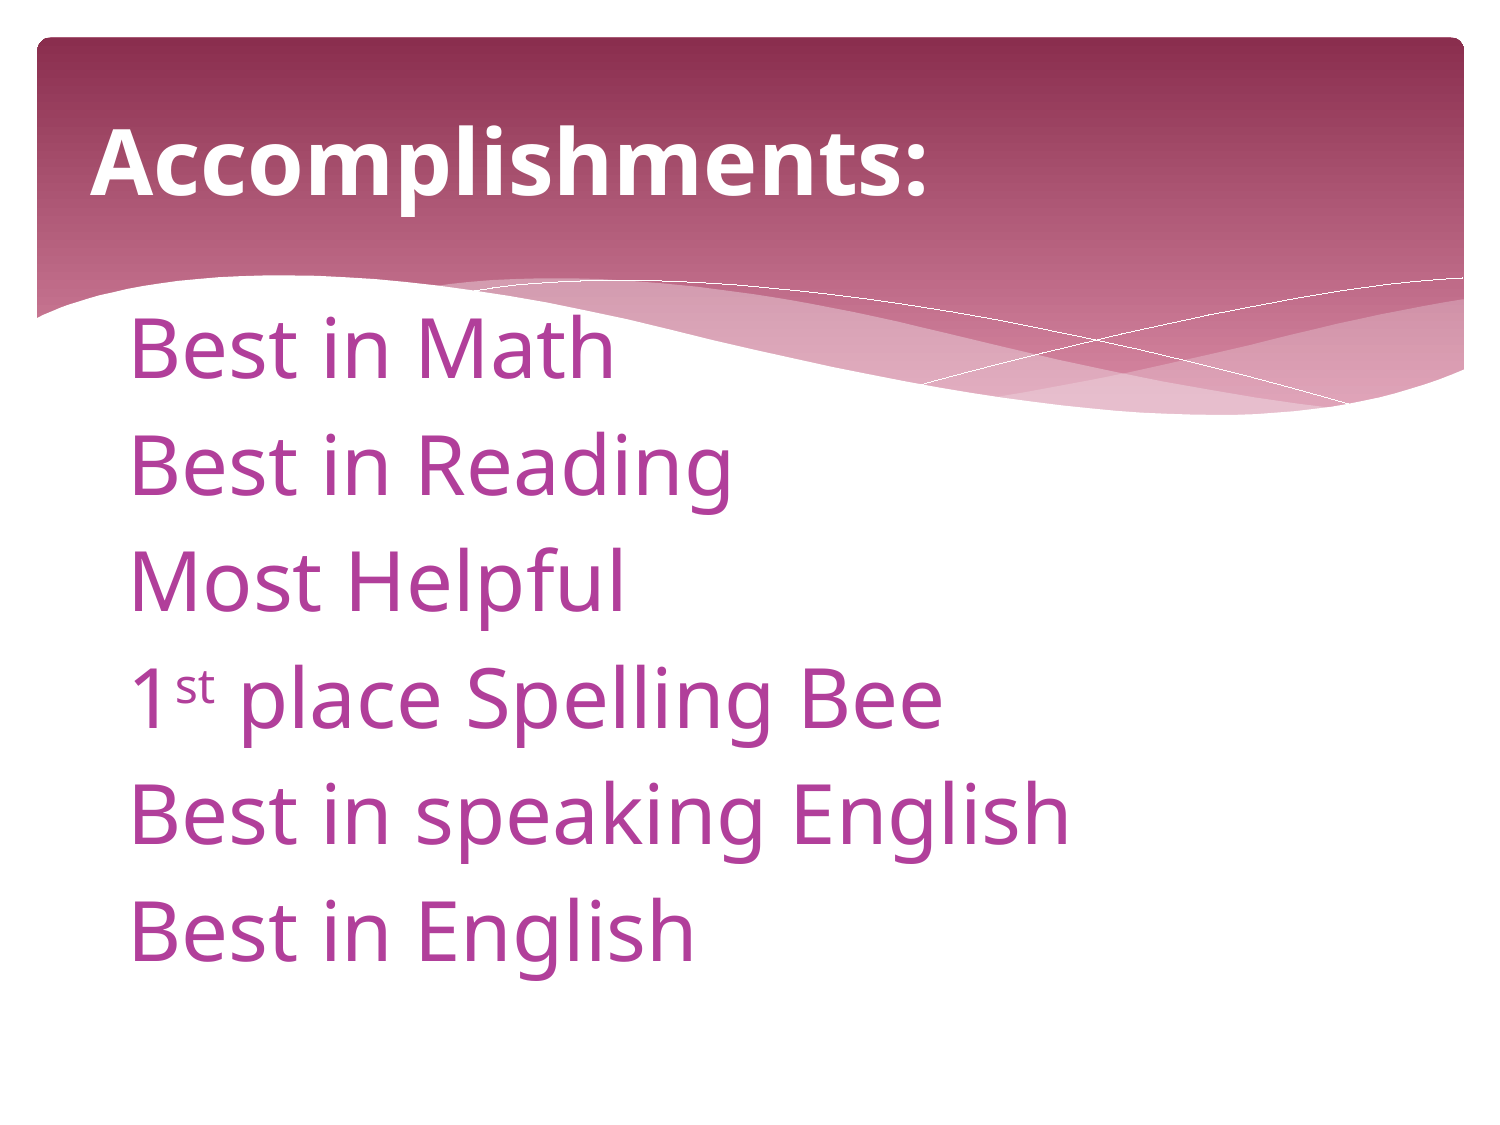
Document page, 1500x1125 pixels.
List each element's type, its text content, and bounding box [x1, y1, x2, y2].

title Accomplishments: [75, 55, 1425, 261]
list Best in Math Best in Reading Most Helpful 1st place Spelling Bee Best in speaking English Best in English [112, 287, 1359, 1005]
